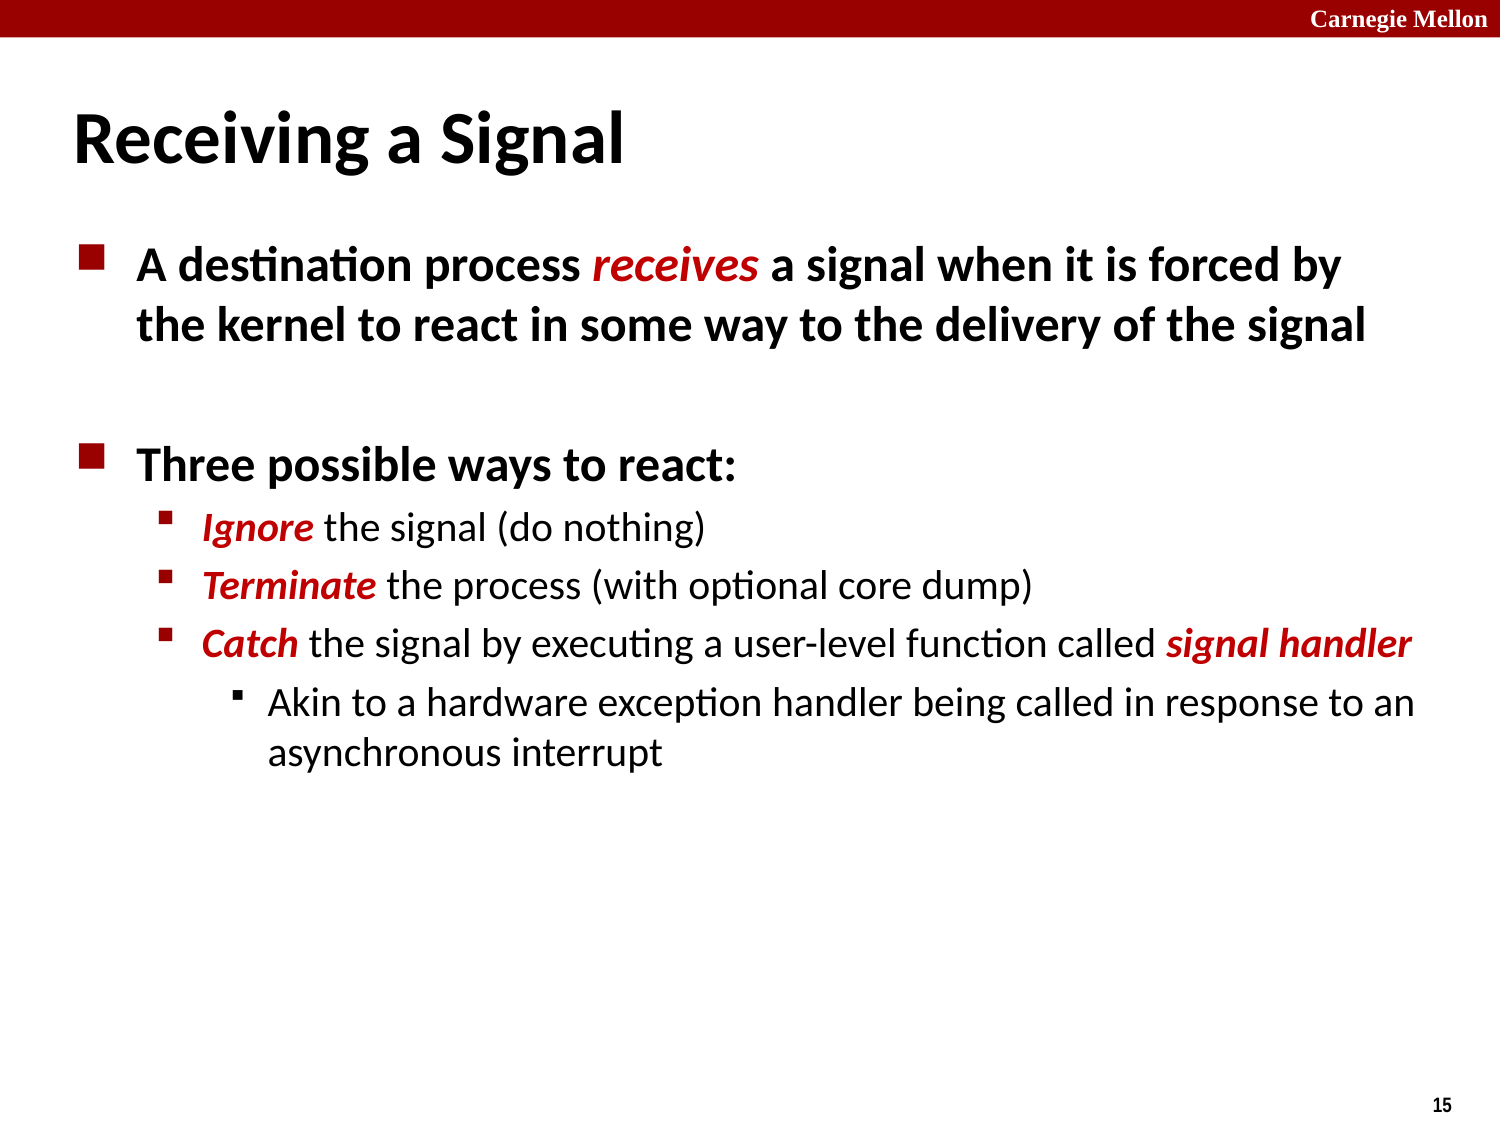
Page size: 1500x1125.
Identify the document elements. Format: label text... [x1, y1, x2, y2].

title Receiving a Signal [58, 71, 1305, 197]
list A destination process receives a signal when it is forced by the kernel to react in some way to the delivery of the signal Three possible ways to react: Ignore the signal (do nothing) Terminate the process (with optional core dump) Catch the signal by executing a user-level function called signal handler Akin to a hardware exception handler being called in response to an asynchronous interrupt [64, 223, 1438, 1040]
